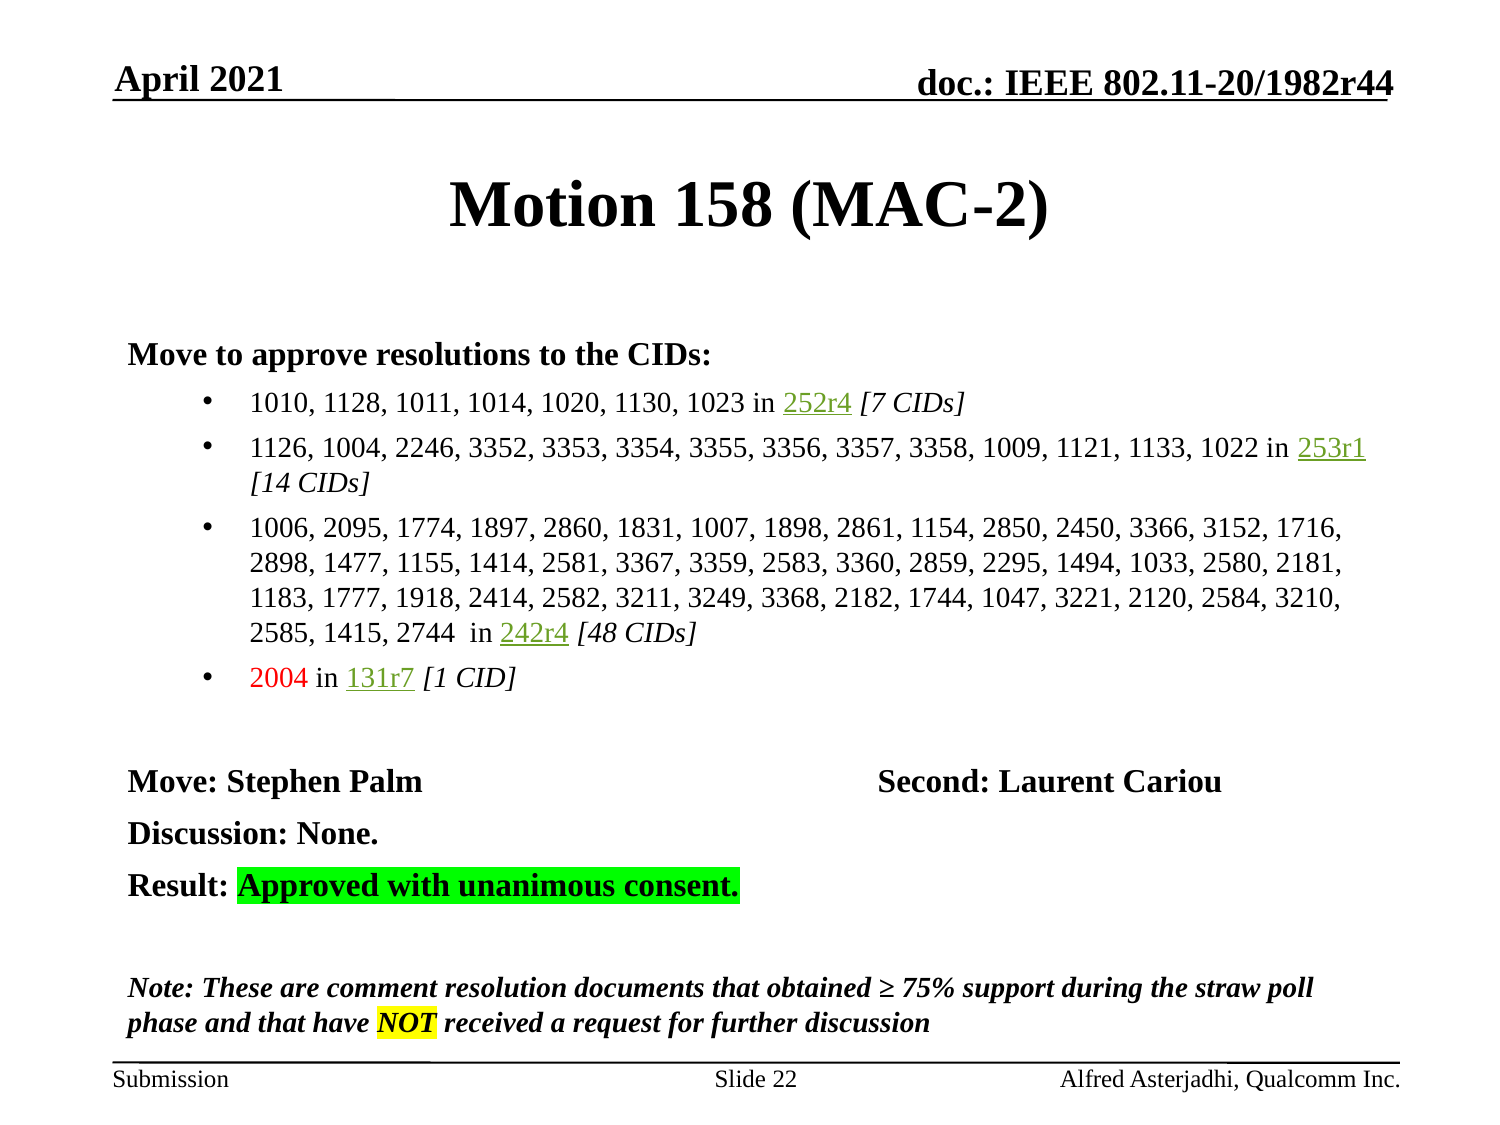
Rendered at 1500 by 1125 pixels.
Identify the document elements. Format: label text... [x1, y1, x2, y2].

list Move to approve resolutions to the CIDs: 1010, 1128, 1011, 1014, 1020, 1130, 1023 in 252r4 [7 CIDs] 1126, 1004, 2246, 3352, 3353, 3354, 3355, 3356, 3357, 3358, 1009, 1121, 1133, 1022 in 253r1 [14 CIDs] 1006, 2095, 1774, 1897, 2860, 1831, 1007, 1898, 2861, 1154, 2850, 2450, 3366, 3152, 1716, 2898, 1477, 1155, 1414, 2581, 3367, 3359, 2583, 3360, 2859, 2295, 1494, 1033, 2580, 2181, 1183, 1777, 1918, 2414, 2582, 3211, 3249, 3368, 2182, 1744, 1047, 3221, 2120, 2584, 3210, 2585, 1415, 2744 in 242r4 [48 CIDs] 2004 in 131r7 [1 CID] Move: Stephen Palm Second: Laurent Cariou Discussion: None. Result: Approved with unanimous consent. Note: These are comment resolution documents that obtained ≥ 75% support during the straw poll phase and that have NOT received a request for further discussion [112, 324, 1388, 1063]
title Motion 158 (MAC-2) [112, 112, 1388, 288]
footer Alfred Asterjadhi, Qualcomm Inc. [878, 1061, 1402, 1093]
slide_number Slide 22 [712, 1061, 800, 1123]
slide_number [114, 54, 423, 100]
